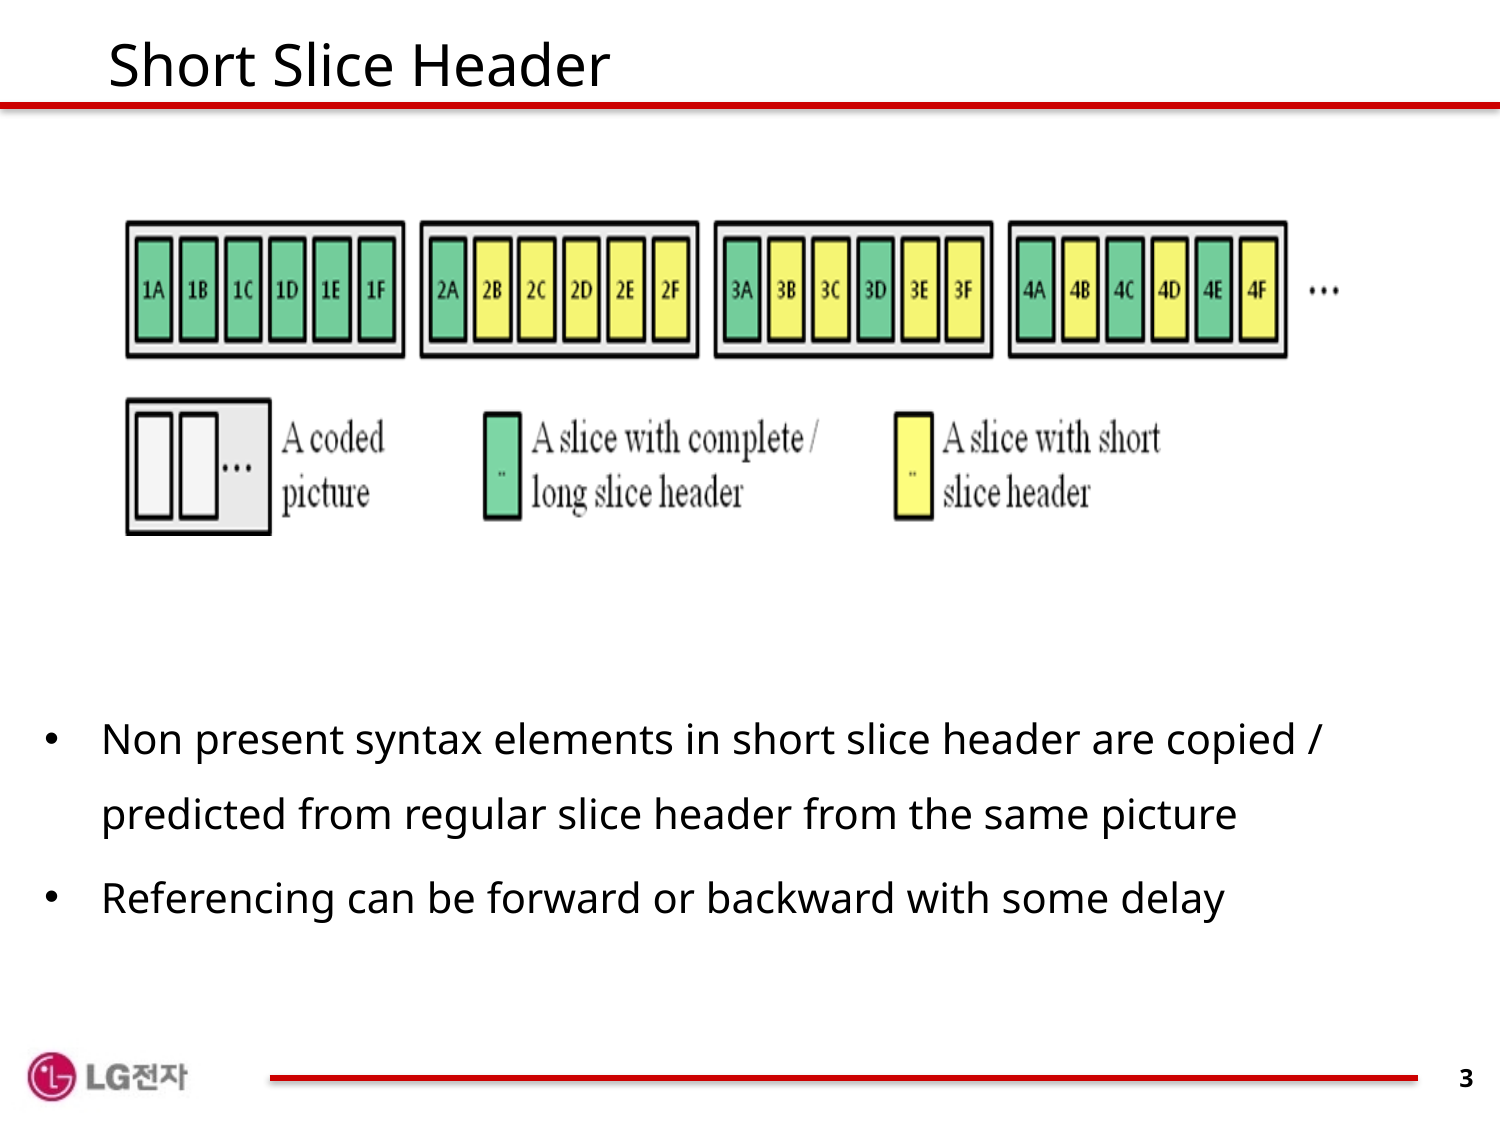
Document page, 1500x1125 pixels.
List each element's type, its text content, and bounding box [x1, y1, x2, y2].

slide_number 3 [1417, 1054, 1489, 1114]
picture [123, 219, 1365, 540]
title Short Slice Header [93, 32, 1243, 94]
list Non present syntax elements in short slice header are copied / predicted from regular slice header from the same picture Referencing can be forward or backward with some delay [29, 680, 1471, 1059]
picture [0, 1037, 249, 1125]
